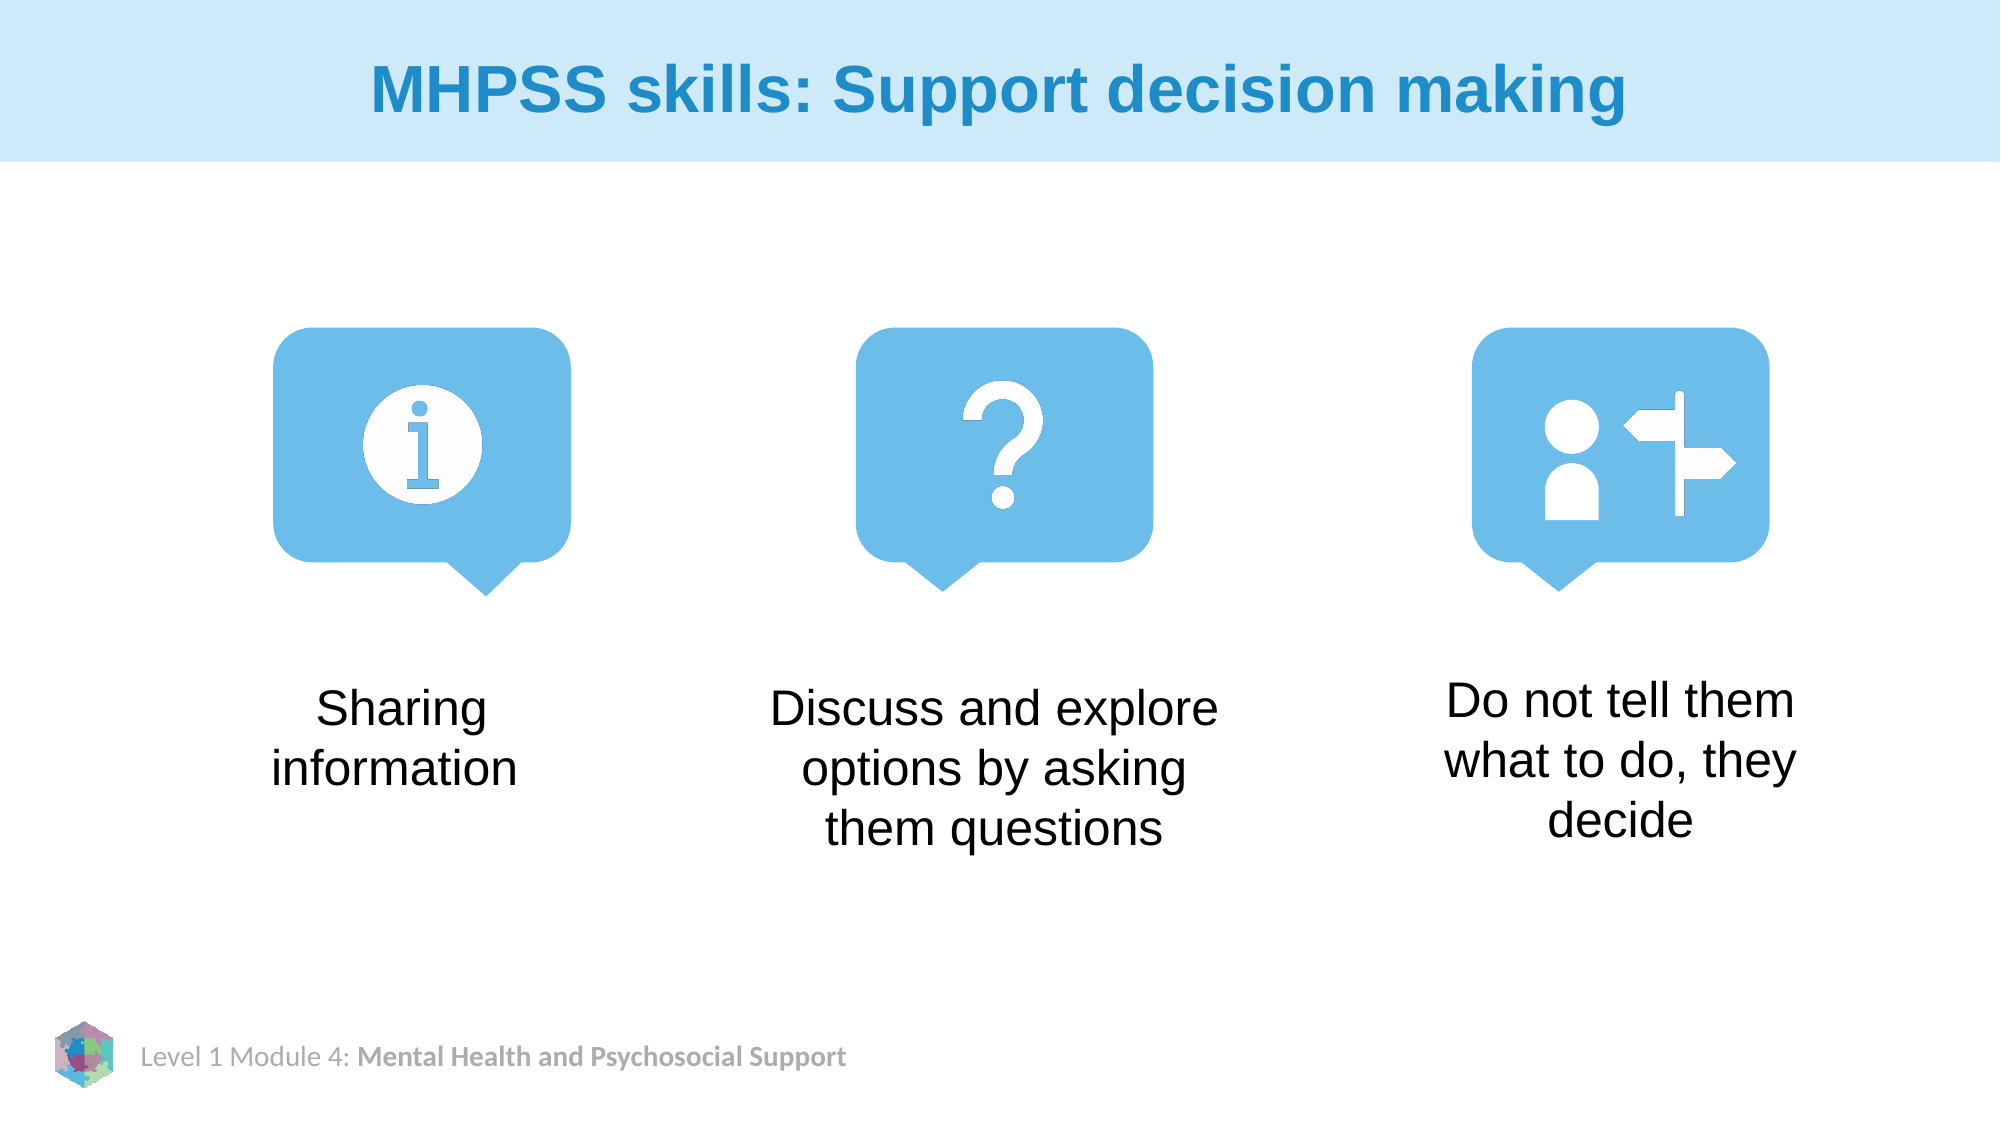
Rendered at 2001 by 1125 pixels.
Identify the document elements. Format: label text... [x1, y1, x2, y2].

text_box [272, 326, 572, 598]
text_box Discuss and explore options by asking them questions [737, 668, 1252, 863]
text_box [854, 326, 1155, 594]
picture [927, 369, 1078, 520]
picture [346, 369, 498, 520]
picture [1604, 378, 1755, 529]
text_box Sharing information [188, 668, 616, 803]
picture [55, 1021, 113, 1088]
text_box [1470, 326, 1771, 594]
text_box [1544, 399, 1599, 520]
text_box Do not tell them what to do, they decide [1407, 660, 1835, 855]
title MHPSS skills: Support decision making [137, 19, 1863, 163]
